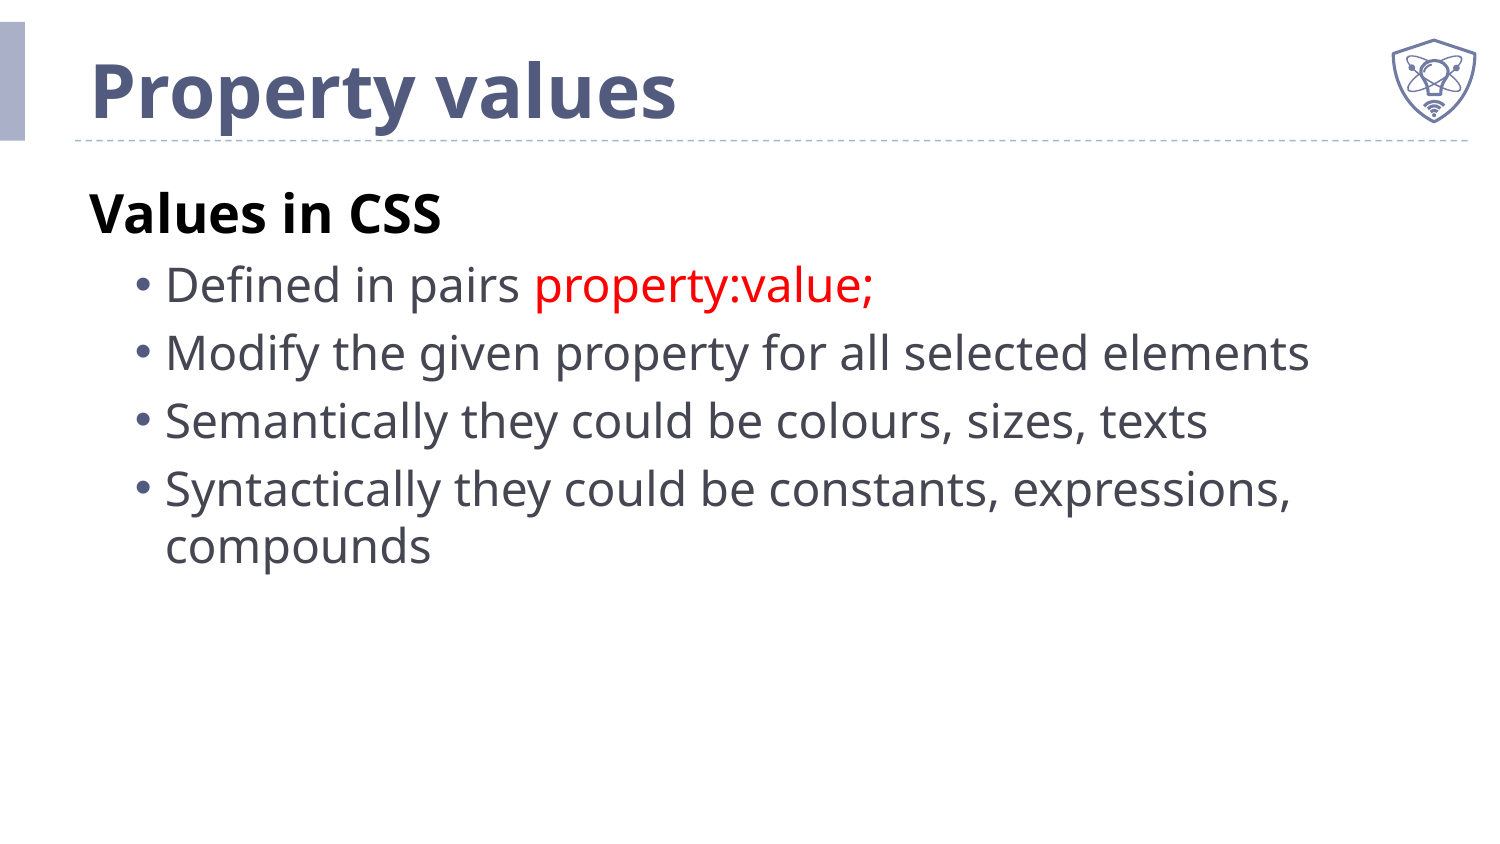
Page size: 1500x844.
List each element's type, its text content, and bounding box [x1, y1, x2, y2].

title Property values [75, 18, 1475, 141]
list Values in CSS Defined in pairs property:value; Modify the given property for all selected elements Semantically they could be colours, sizes, texts Syntactically they could be constants, expressions, compounds [75, 171, 1475, 835]
